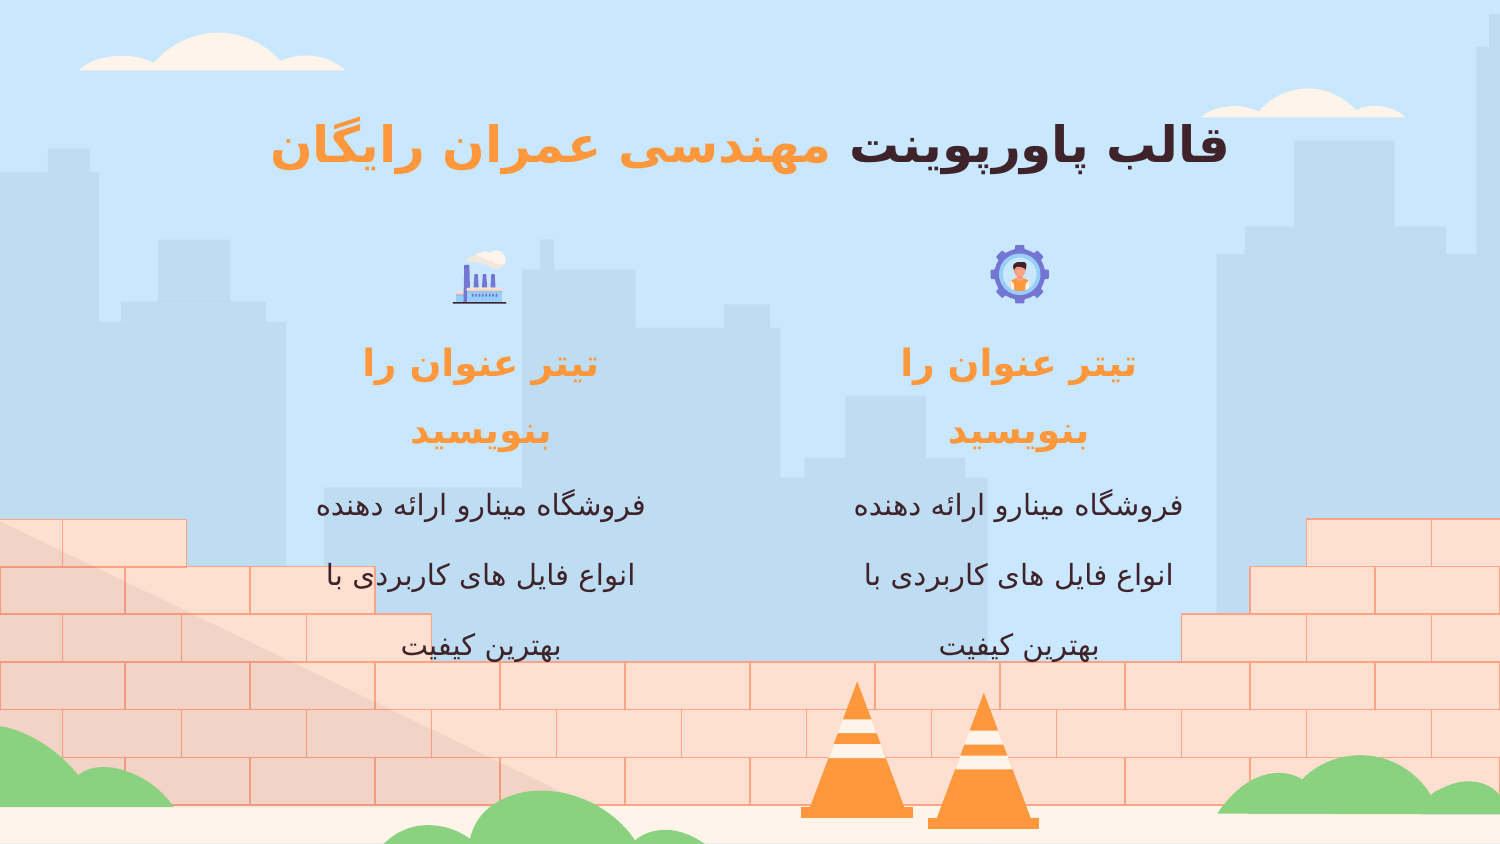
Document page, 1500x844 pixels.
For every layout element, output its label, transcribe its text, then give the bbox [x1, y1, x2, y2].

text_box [990, 244, 1050, 304]
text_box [451, 250, 509, 304]
text_box قالب پاورپوینت مهندسی عمران رایگان [0, 75, 1500, 180]
text_box تیتر عنوان را بنویسید فروشگاه مینارو ارائه دهنده انواع فایل های کاربردی با بهترین کیفیت [278, 308, 684, 669]
text_box تیتر عنوان را بنویسید فروشگاه مینارو ارائه دهنده انواع فایل های کاربردی با بهترین کیفیت [816, 308, 1222, 669]
